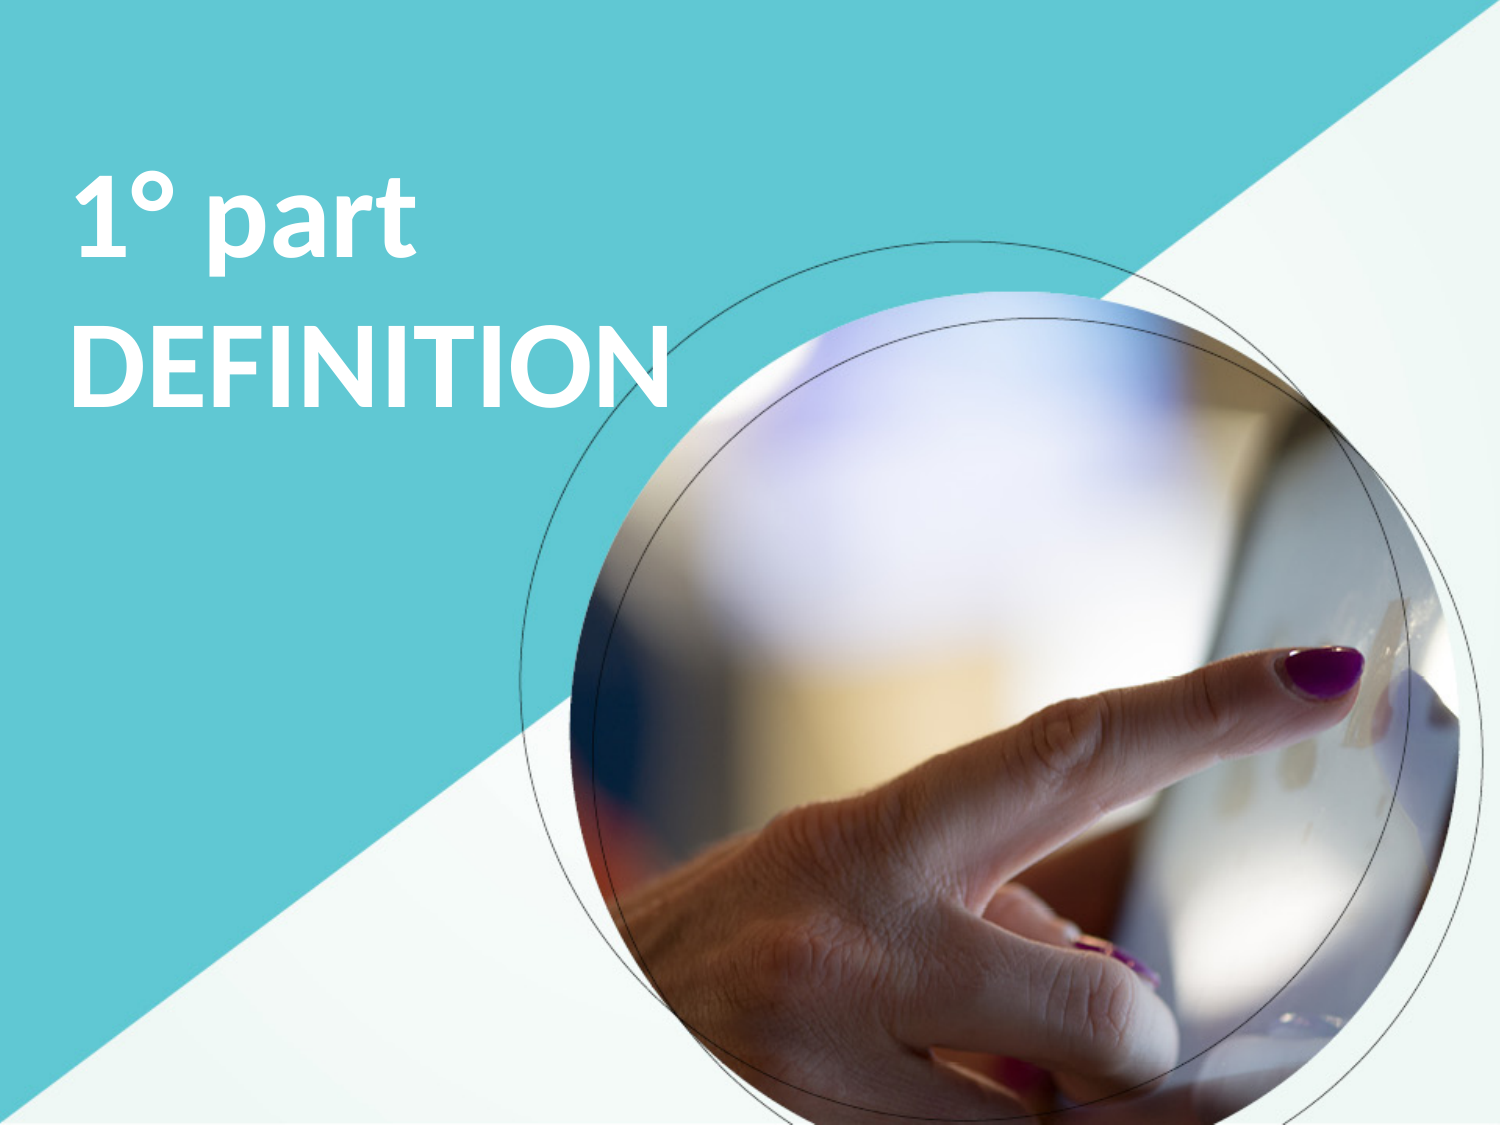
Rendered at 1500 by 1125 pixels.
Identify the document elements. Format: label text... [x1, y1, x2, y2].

text_box 1° part DEFINITION [53, 125, 798, 441]
picture [0, 0, 1500, 1125]
